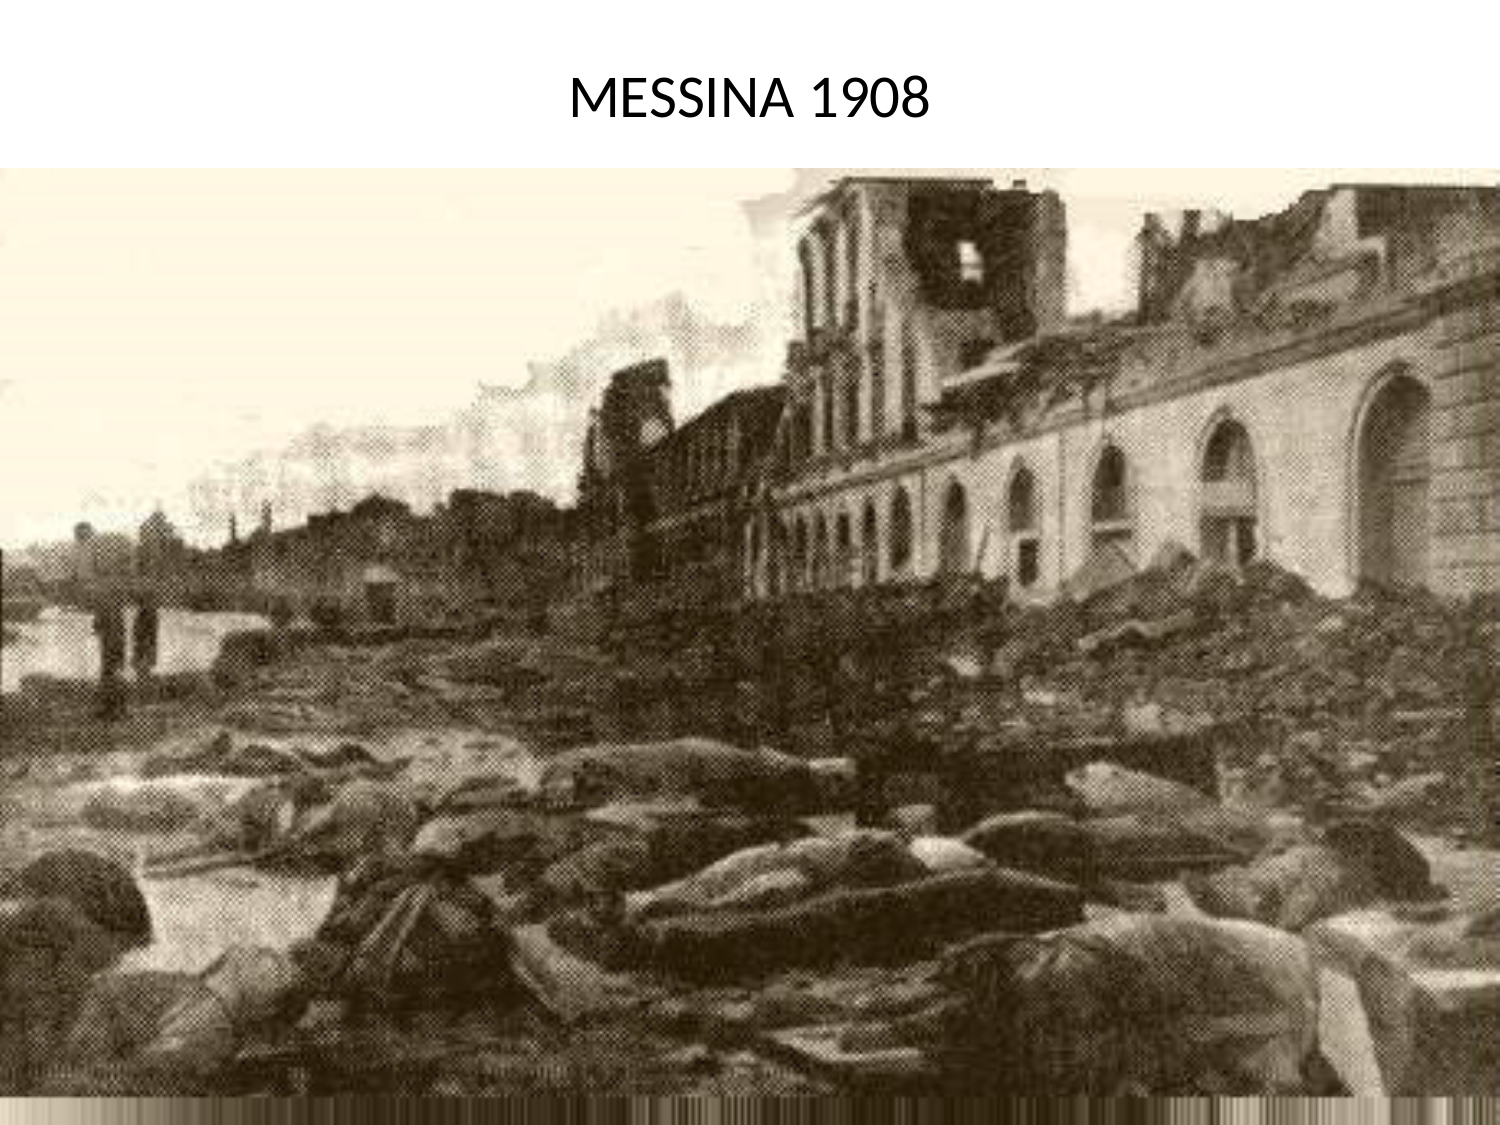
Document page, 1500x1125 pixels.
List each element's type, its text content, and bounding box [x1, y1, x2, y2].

picture [0, 168, 1500, 1125]
title MESSINA 1908 [112, 49, 1388, 138]
